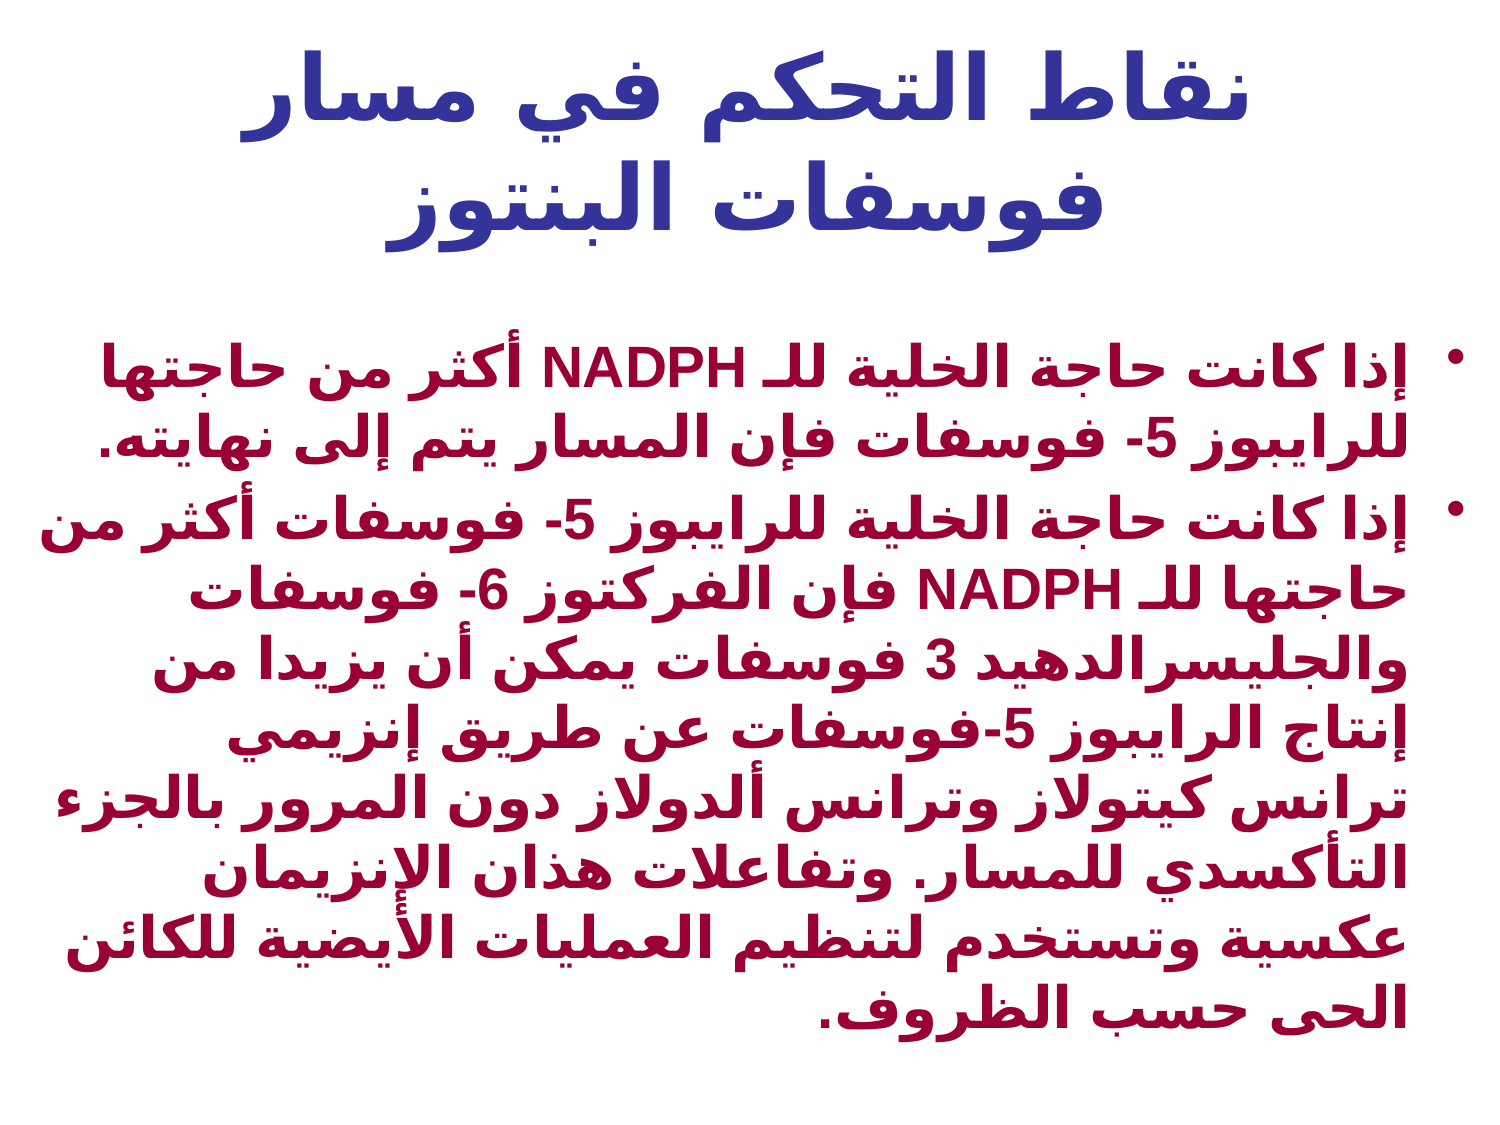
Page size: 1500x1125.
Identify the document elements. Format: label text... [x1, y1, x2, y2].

title نقاط التحكم في مسار فوسفات البنتوز [74, 44, 1426, 233]
list إذا كانت حاجة الخلية للـ NADPH أكثر من حاجتها للرايبوز 5- فوسفات فإن المسار يتم إلى نهايته. إذا كانت حاجة الخلية للرايبوز 5- فوسفات أكثر من حاجتها للـ NADPH فإن الفركتوز 6- فوسفات والجليسرالدهيد 3 فوسفات يمكن أن يزيدا من إنتاج الرايبوز 5-فوسفات عن طريق إنزيمي ترانس كيتولاز وترانس ألدولاز دون المرور بالجزء التأكسدي للمسار. وتفاعلات هذان الإنزيمان عكسية وتستخدم لتنظيم العمليات الأيضية للكائن الحى حسب الظروف. [23, 321, 1483, 988]
